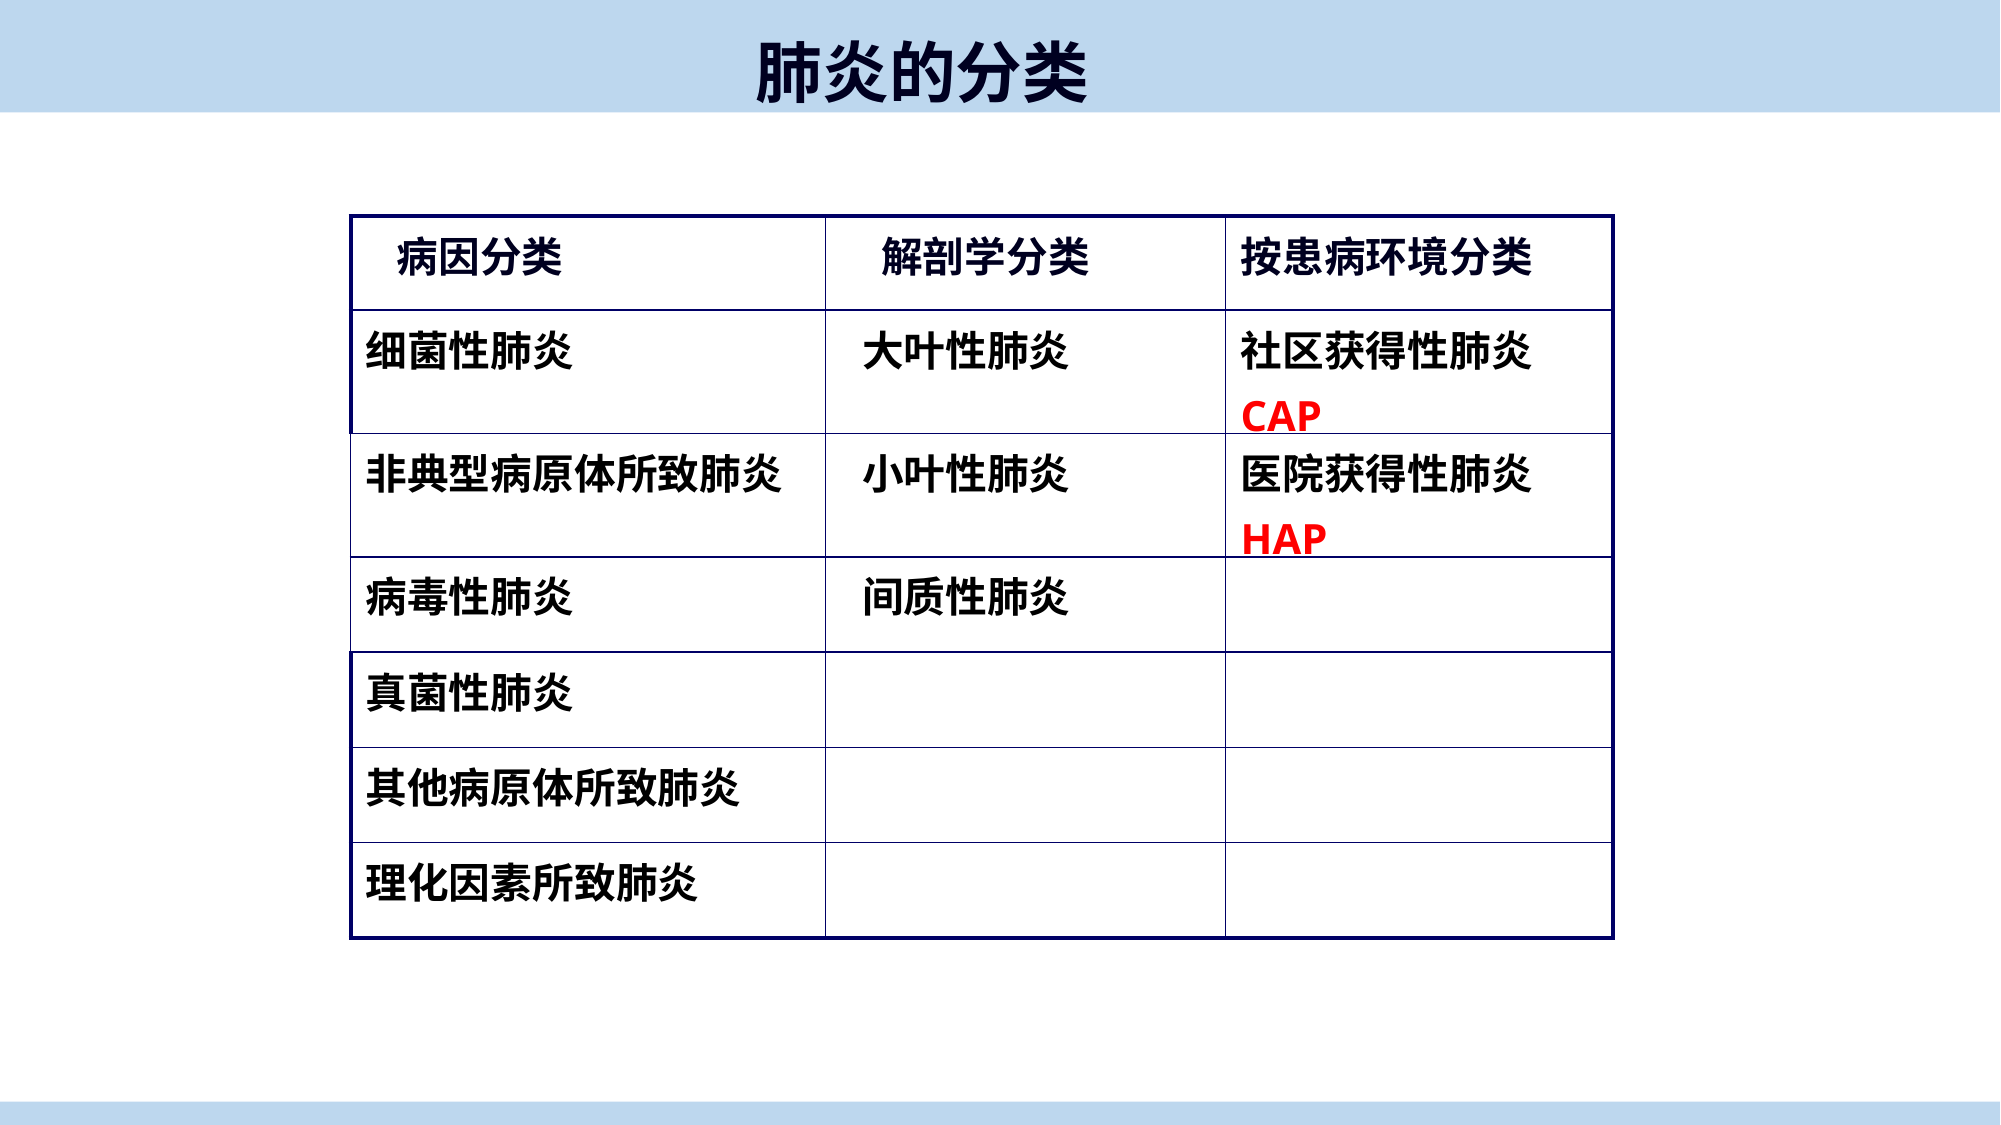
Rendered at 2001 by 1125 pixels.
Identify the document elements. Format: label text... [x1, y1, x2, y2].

table_header 解剖学分类 [826, 218, 1225, 309]
table_cell 病毒性肺炎 [351, 558, 825, 651]
table_cell [826, 843, 1225, 936]
table_cell 大叶性肺炎 [826, 311, 1225, 433]
table_cell 细菌性肺炎 [353, 311, 825, 433]
table_cell 小叶性肺炎 [826, 434, 1225, 556]
table_cell 非典型病原体所致肺炎 [351, 434, 825, 556]
text_box 肺炎的分类 [741, 23, 1105, 119]
table_cell 社区获得性肺炎 CAP [1226, 311, 1611, 433]
table_cell [1226, 653, 1611, 747]
table_cell 理化因素所致肺炎 [353, 843, 825, 936]
table_cell [1226, 843, 1611, 936]
table_cell 真菌性肺炎 [353, 653, 825, 747]
table_cell [826, 653, 1225, 747]
table_header 病因分类 [353, 218, 825, 309]
table_cell [1226, 558, 1611, 651]
table_header 按患病环境分类 [1226, 218, 1611, 309]
table_cell [826, 748, 1225, 842]
table_cell 医院获得性肺炎 HAP [1226, 434, 1611, 556]
table_cell 间质性肺炎 [826, 558, 1225, 651]
table_cell 其他病原体所致肺炎 [353, 748, 825, 842]
table_cell [1226, 748, 1611, 842]
